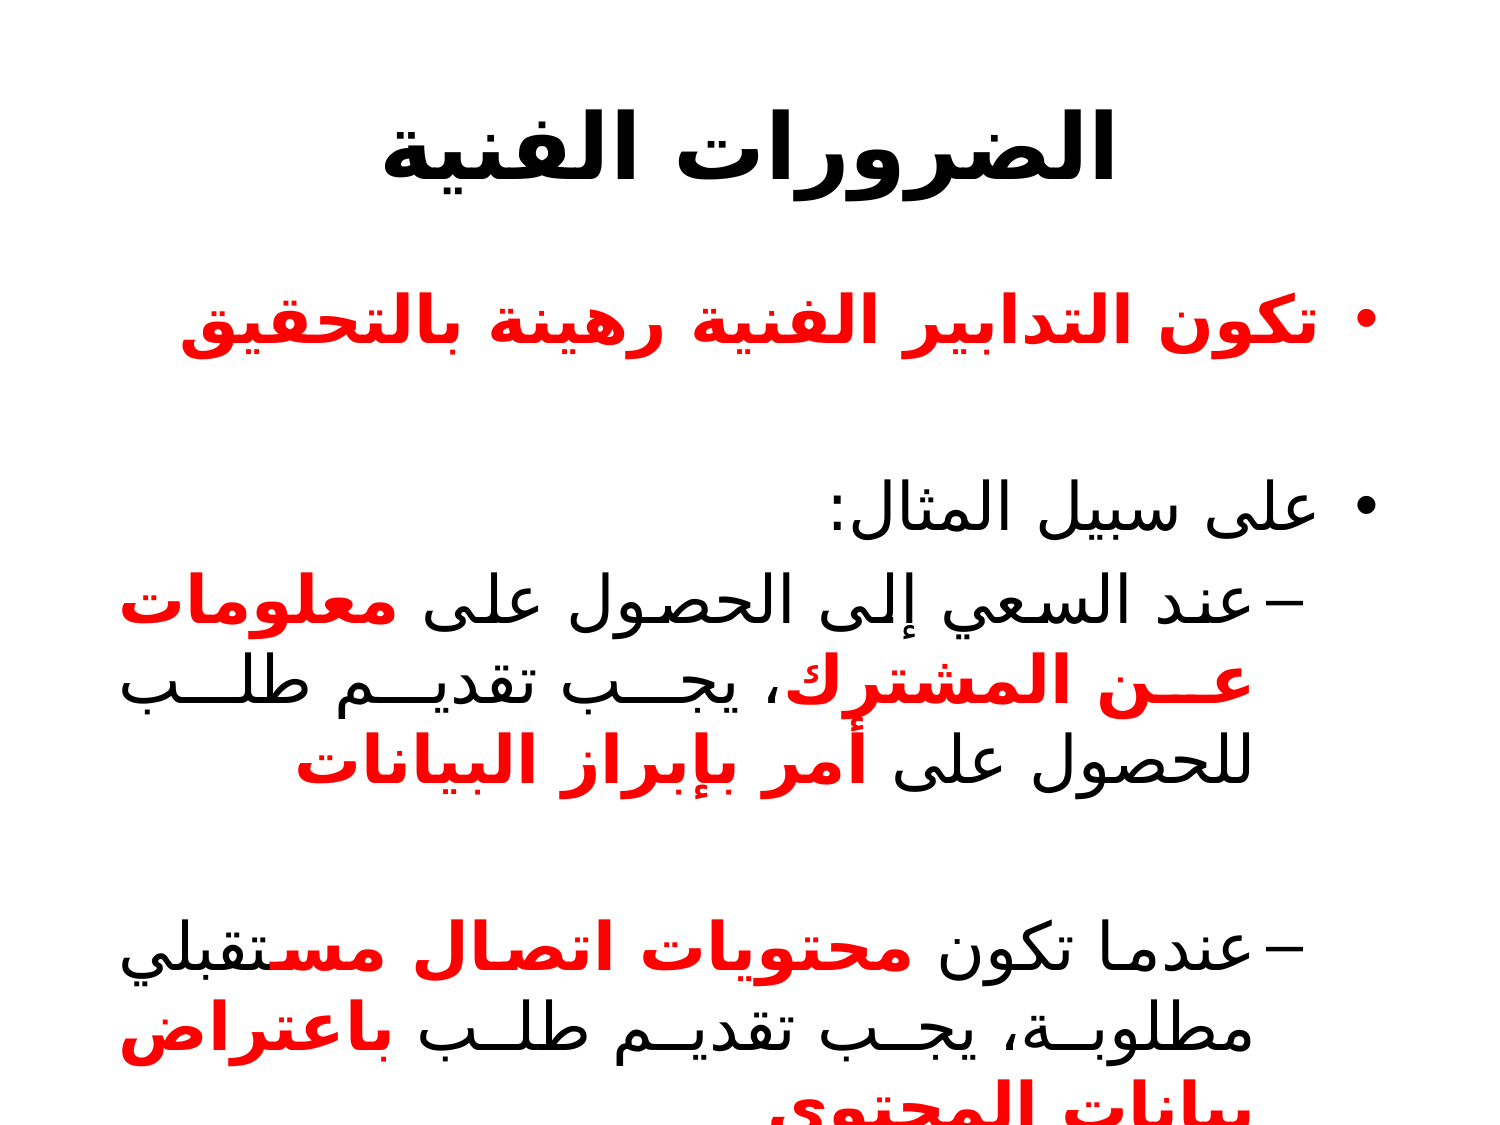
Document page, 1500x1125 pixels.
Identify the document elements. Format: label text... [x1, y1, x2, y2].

title الضرورات الفنية [75, 49, 1425, 237]
list تكون التدابير الفنية رهينة بالتحقيق على سبيل المثال: عند السعي إلى الحصول على معلومات عن المشترك، يجب تقديم طلب للحصول على أمر بإبراز البيانات عندما تكون محتويات اتصال مستقبلي مطلوبة، يجب تقديم طلب باعتراض بيانات المحتوى [103, 269, 1393, 1065]
